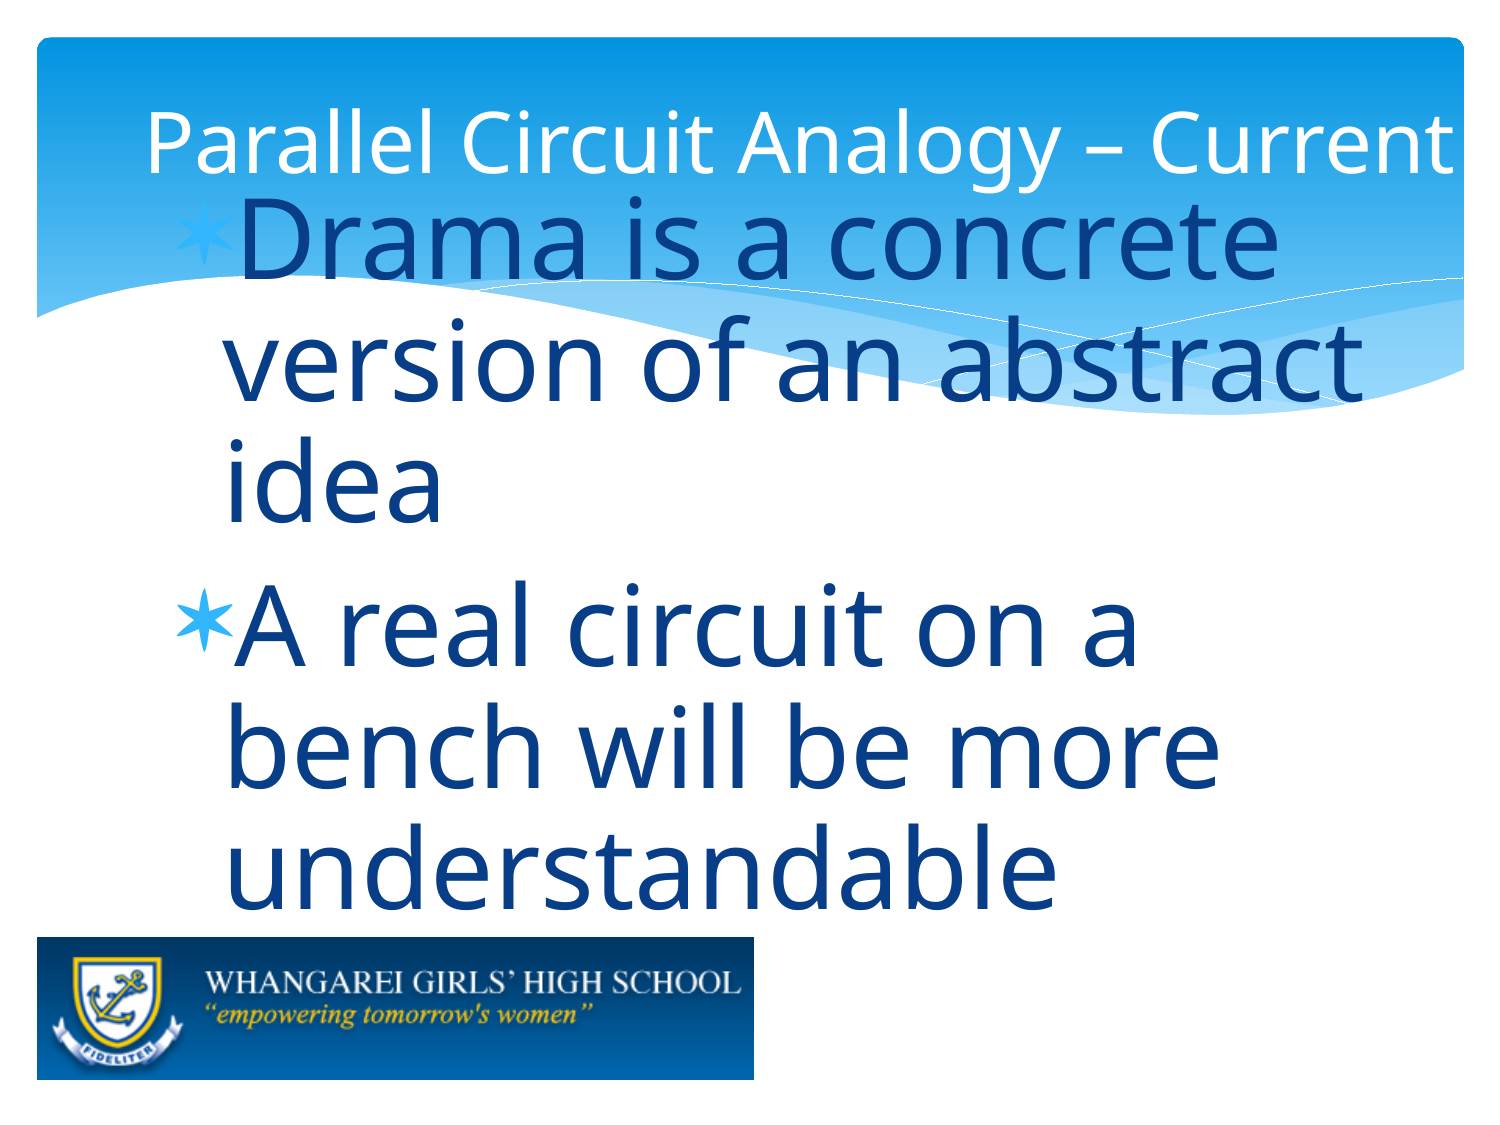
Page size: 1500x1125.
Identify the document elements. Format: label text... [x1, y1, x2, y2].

list Drama is a concrete version of an abstract idea A real circuit on a bench will be more understandable [162, 174, 1415, 967]
title Parallel Circuit Analogy – Current [125, 75, 1475, 203]
picture [37, 937, 754, 1080]
